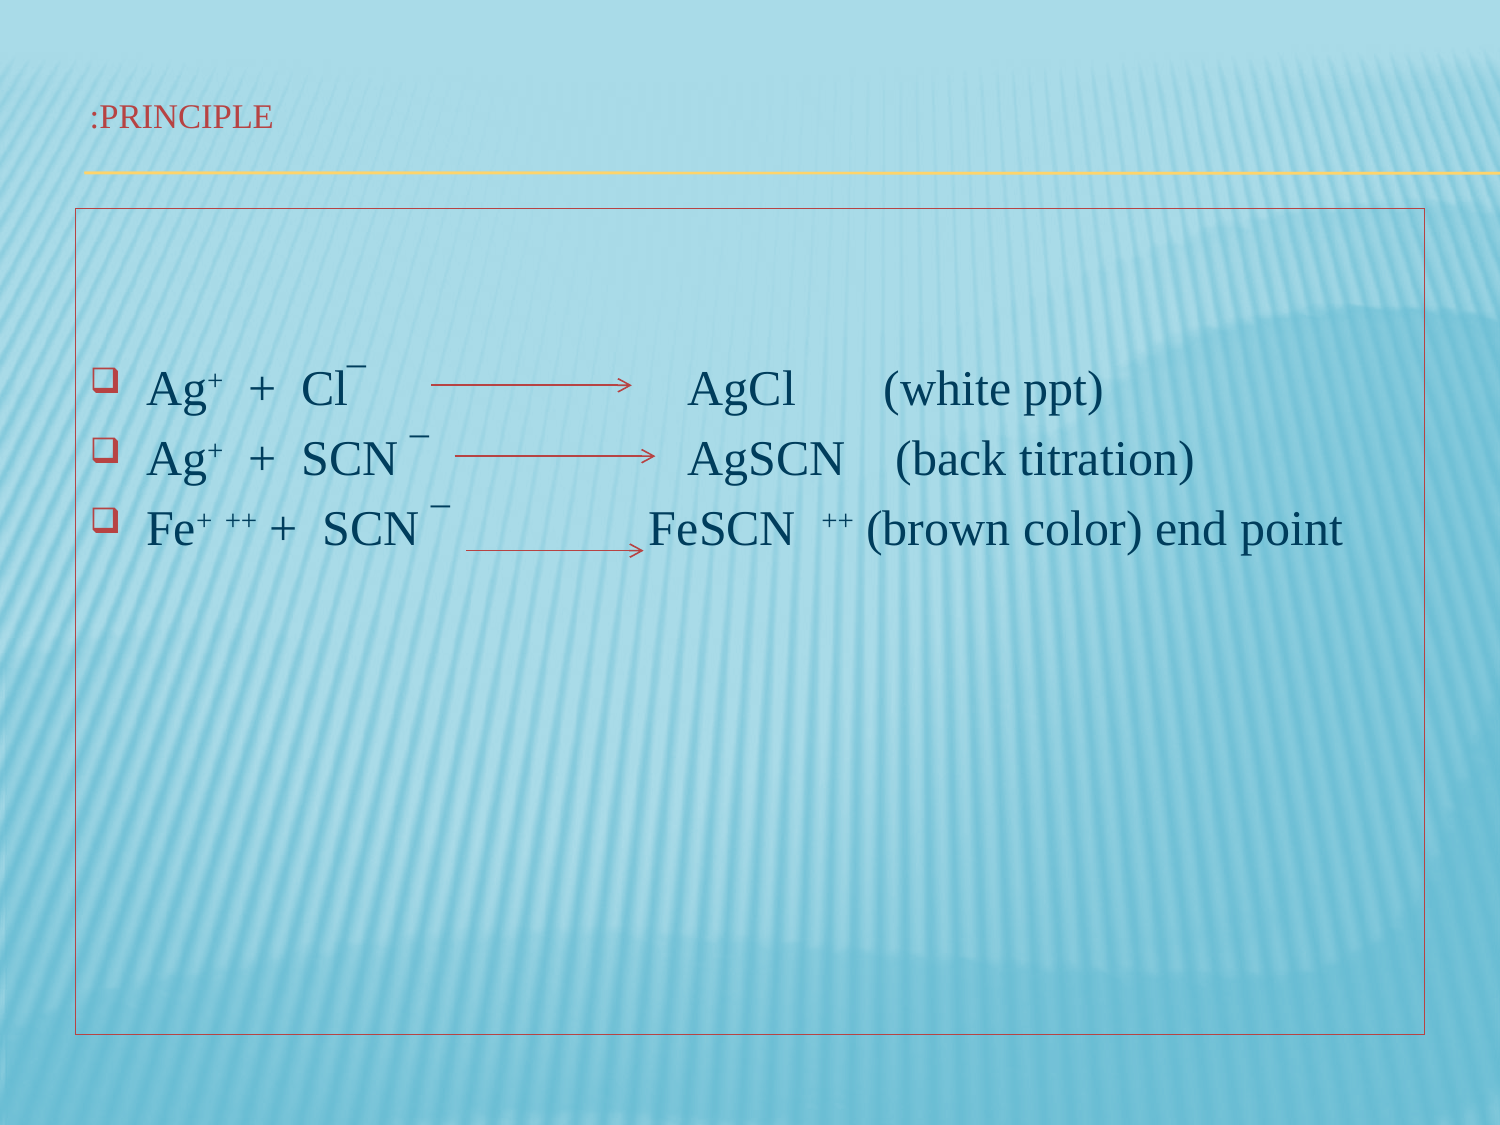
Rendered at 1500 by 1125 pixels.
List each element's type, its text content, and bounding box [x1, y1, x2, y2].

title Principle: [75, 45, 1425, 185]
list Ag+ + Cl‾ AgCl (white ppt) Ag+ + SCN ‾ AgSCN (back titration) Fe+ ++ + SCN ‾ FeSCN ++ (brown color) end point [75, 208, 1425, 1035]
